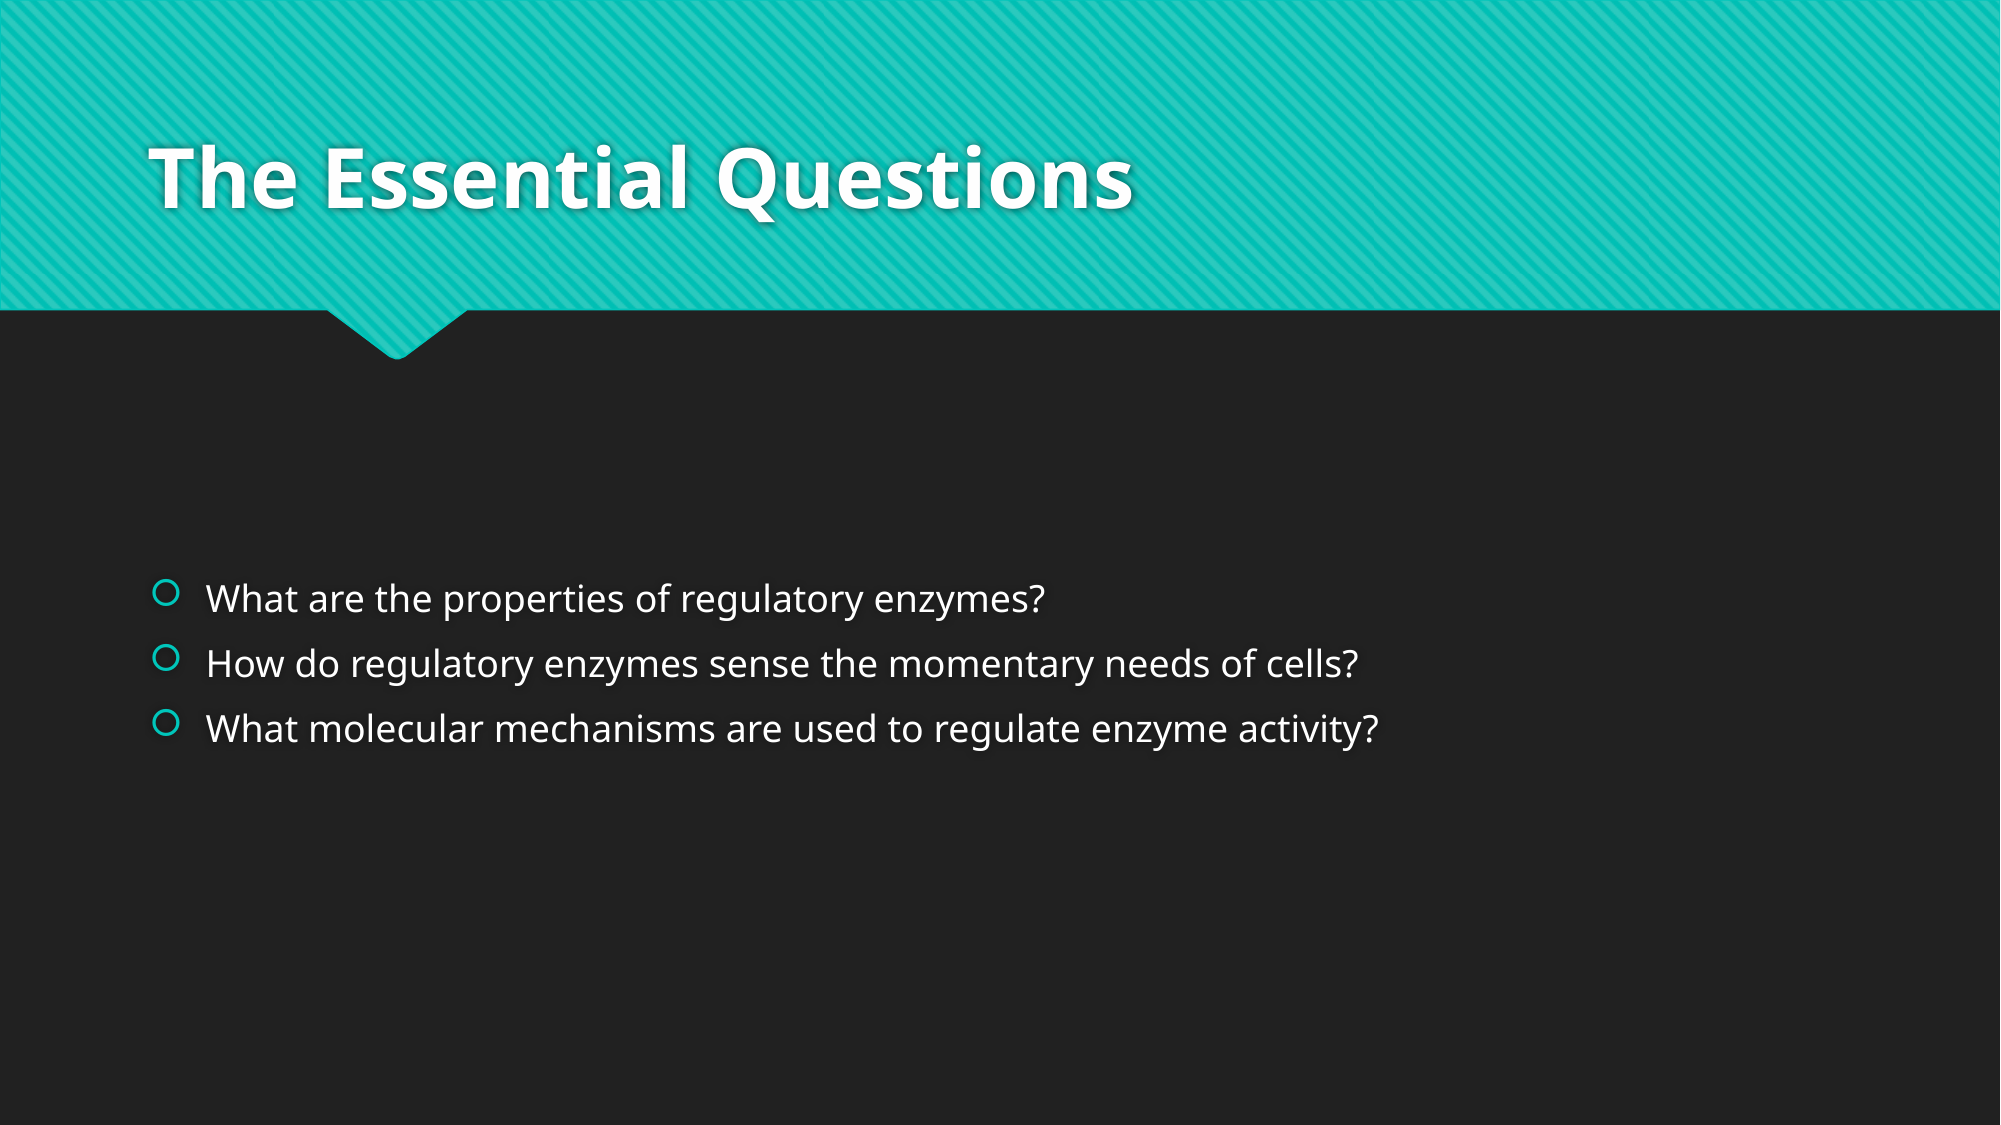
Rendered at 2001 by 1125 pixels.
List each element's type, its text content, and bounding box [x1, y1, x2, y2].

title The Essential Questions [132, 73, 1868, 233]
list What are the properties of regulatory enzymes? How do regulatory enzymes sense the momentary needs of cells? What molecular mechanisms are used to regulate enzyme activity? [134, 364, 1866, 962]
